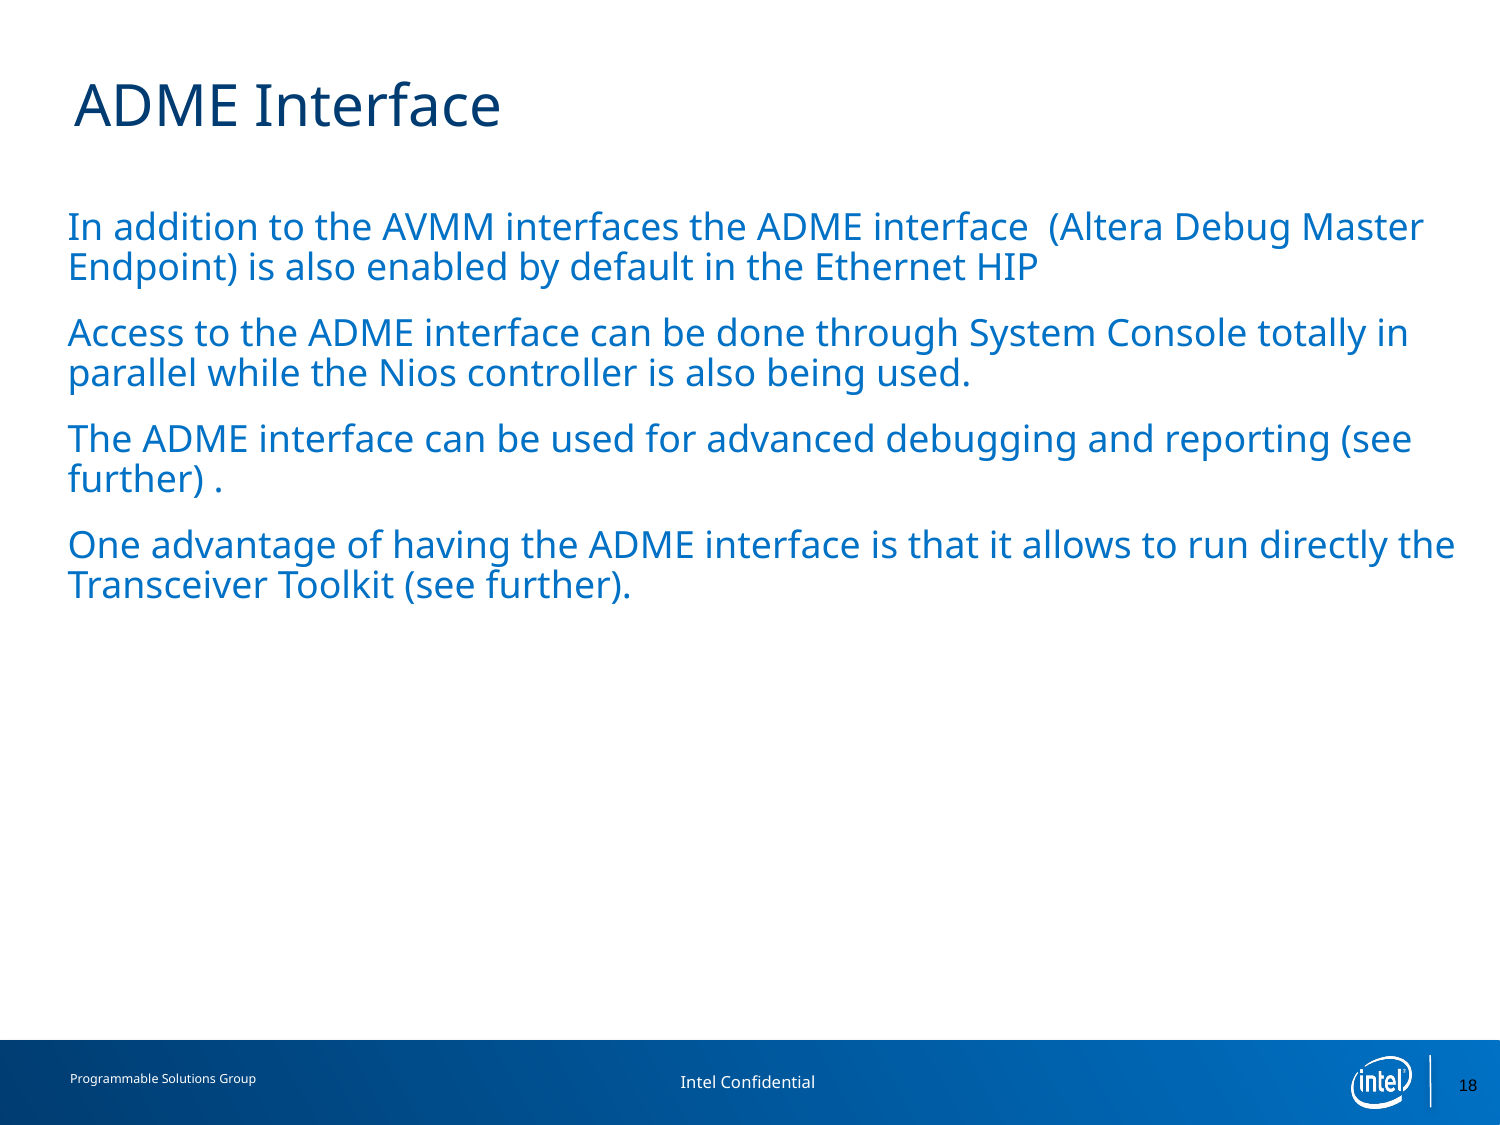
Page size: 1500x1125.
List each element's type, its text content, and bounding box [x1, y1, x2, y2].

title ADME Interface [74, 67, 1425, 208]
slide_number 18 [1127, 1055, 1478, 1116]
list In addition to the AVMM interfaces the ADME interface (Altera Debug Master Endpoint) is also enabled by default in the Ethernet HIP Access to the ADME interface can be done through System Console totally in parallel while the Nios controller is also being used. The ADME interface can be used for advanced debugging and reporting (see further) . One advantage of having the ADME interface is that it allows to run directly the Transceiver Toolkit (see further). [67, 208, 1463, 1033]
